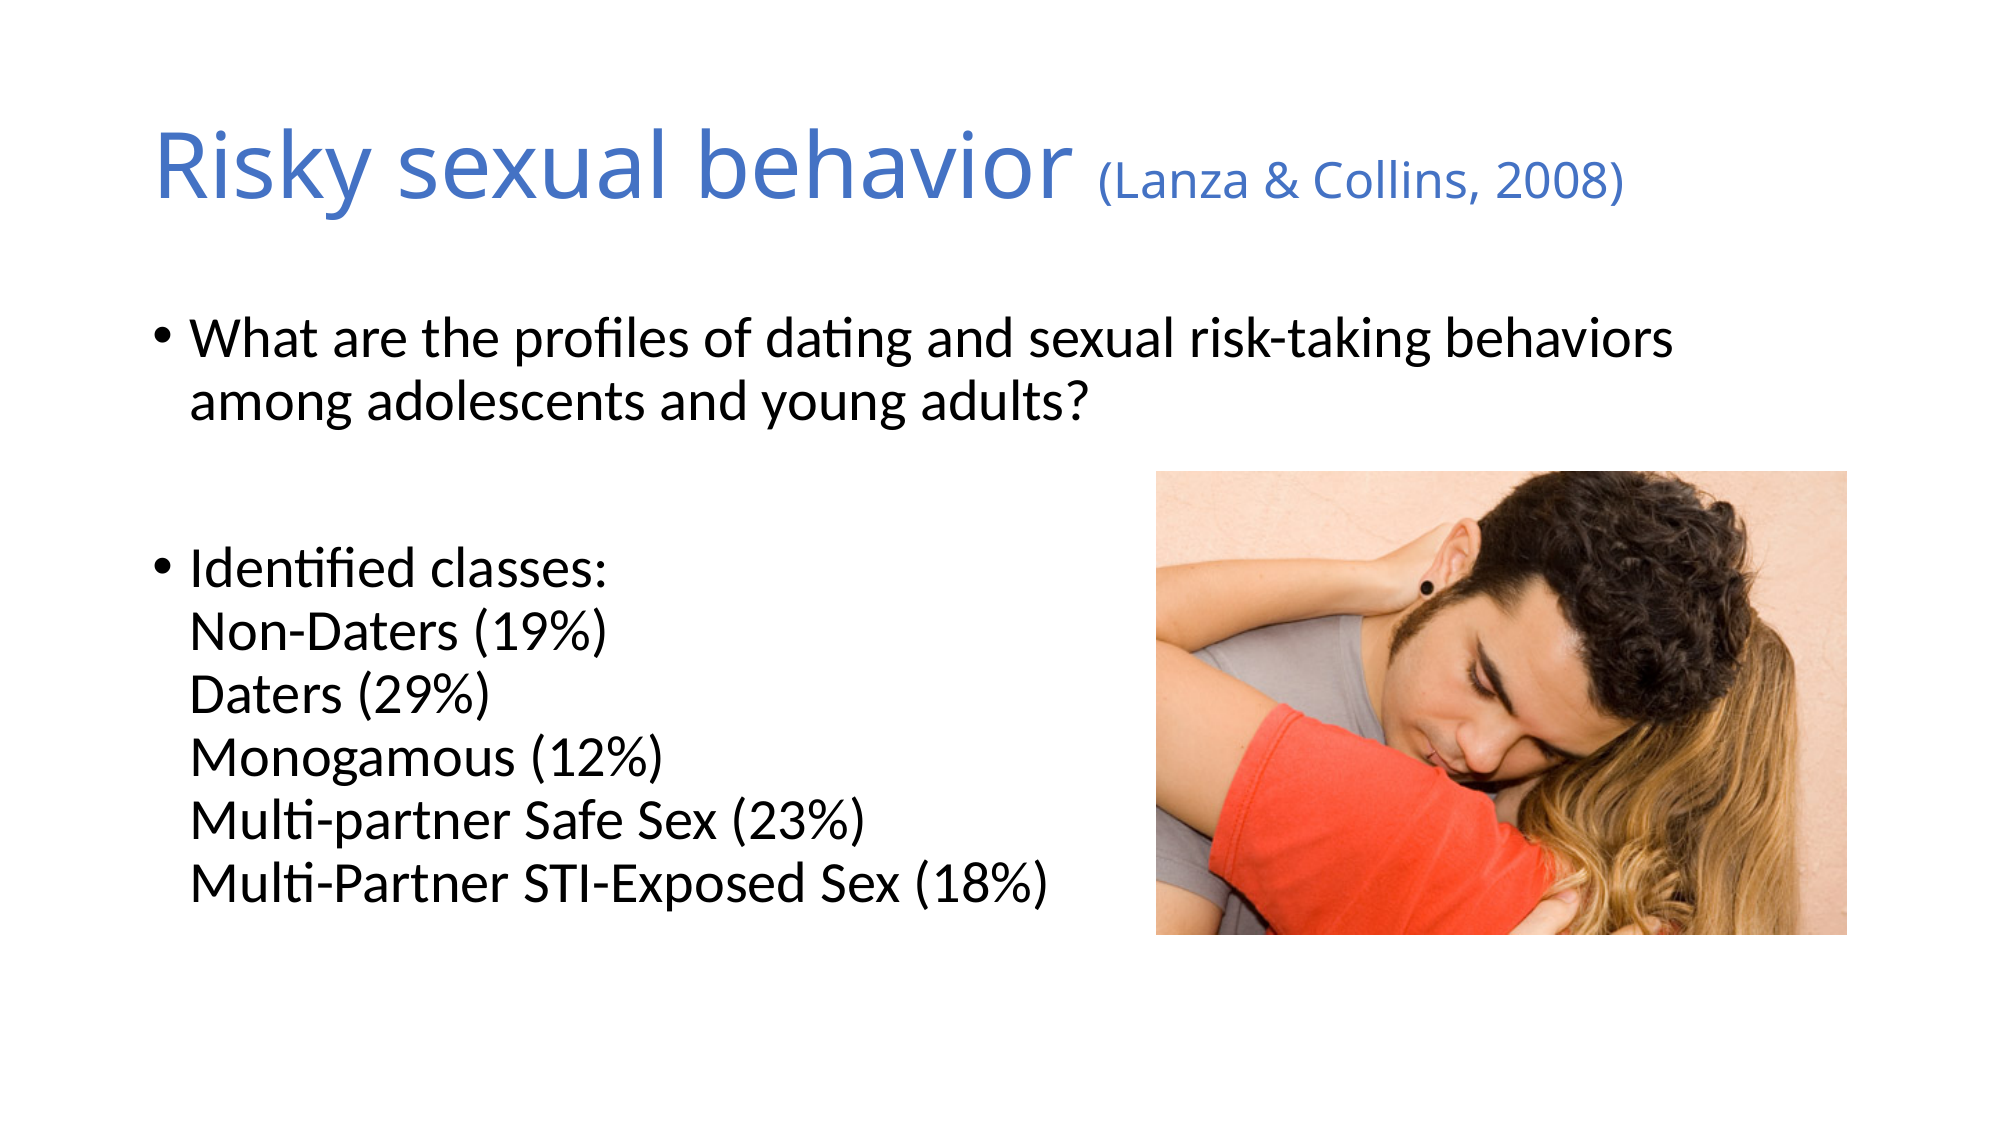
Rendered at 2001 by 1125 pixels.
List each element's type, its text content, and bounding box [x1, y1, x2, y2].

list What are the profiles of dating and sexual risk-taking behaviors among adolescents and young adults? Identified classes: Non-Daters (19%) Daters (29%) Monogamous (12%) Multi-partner Safe Sex (23%) Multi-Partner STI-Exposed Sex (18%) [137, 299, 1863, 1014]
picture [1156, 471, 1847, 935]
title Risky sexual behavior (Lanza & Collins, 2008) [137, 59, 1863, 278]
